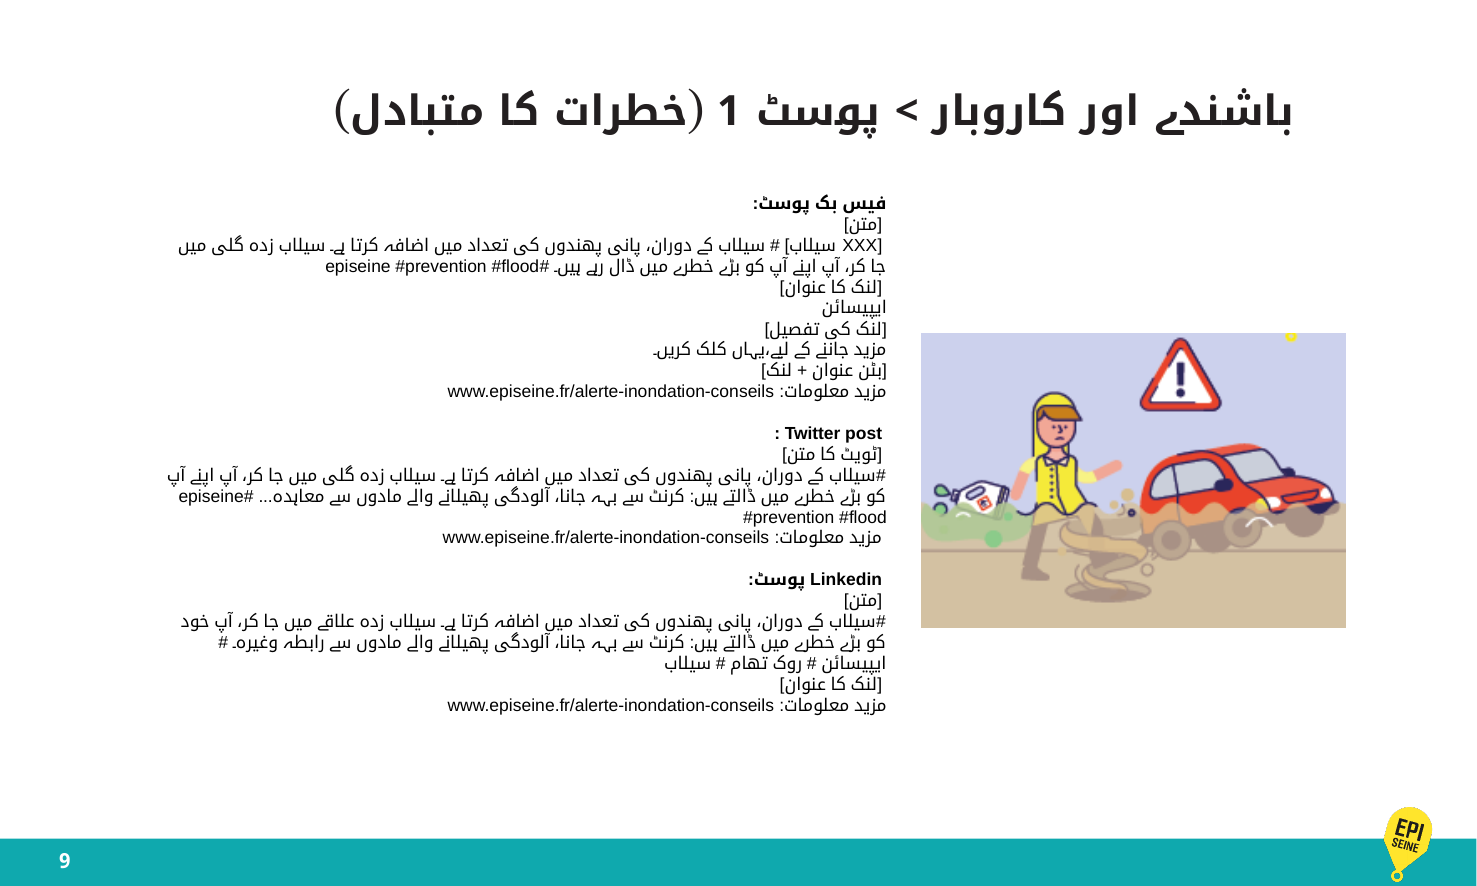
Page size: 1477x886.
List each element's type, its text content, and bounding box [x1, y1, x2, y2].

picture [920, 333, 1346, 628]
text_box فیس بک پوسٹ: [متن] [XXX سیلاب] # سیلاب کے دوران، پانی پھندوں کی تعداد میں اضافہ کرتا ہے۔ سیلاب زدہ گلی میں جا کر، آپ اپنے آپ کو بڑے خطرے میں ڈال رہے ہیں۔ #episeine #prevention #flood [لنک کا عنوان] ایپیسائن [لنک کی تفصیل] مزید جاننے کے لیے،یہاں کلک کریں۔ [بٹن عنوان + لنک] مزید معلومات: www.episeine.fr/alerte-inondation-conseils Twitter post : [ٹویٹ کا متن] #سیلاب کے دوران، پانی پھندوں کی تعداد میں اضافہ کرتا ہے۔ سیلاب زدہ گلی میں جا کر، آپ اپنے آپ کو بڑے خطرے میں ڈالتے ہیں: کرنٹ سے بہہ جانا، آلودگی پھیلانے والے مادوں سے معاہدہ... #episeine #prevention #flood مزید معلومات: www.episeine.fr/alerte-inondation-conseils Linkedin پوسٹ: [متن] #سیلاب کے دوران، پانی پھندوں کی تعداد میں اضافہ کرتا ہے۔ سیلاب زدہ علاقے میں جا کر، آپ خود کو بڑے خطرے میں ڈالتے ہیں: کرنٹ سے بہہ جانا، آلودگی پھیلانے والے مادوں سے رابطہ وغیرہ۔ # ایپیسائن # روک تھام # سیلاب [لنک کا عنوان] مزید معلومات: www.episeine.fr/alerte-inondation-conseils [157, 166, 892, 720]
title باشندے اور کاروبار > پوسٹ 1 (خطرات کا متبادل) [152, 56, 1297, 135]
picture [1381, 805, 1433, 883]
